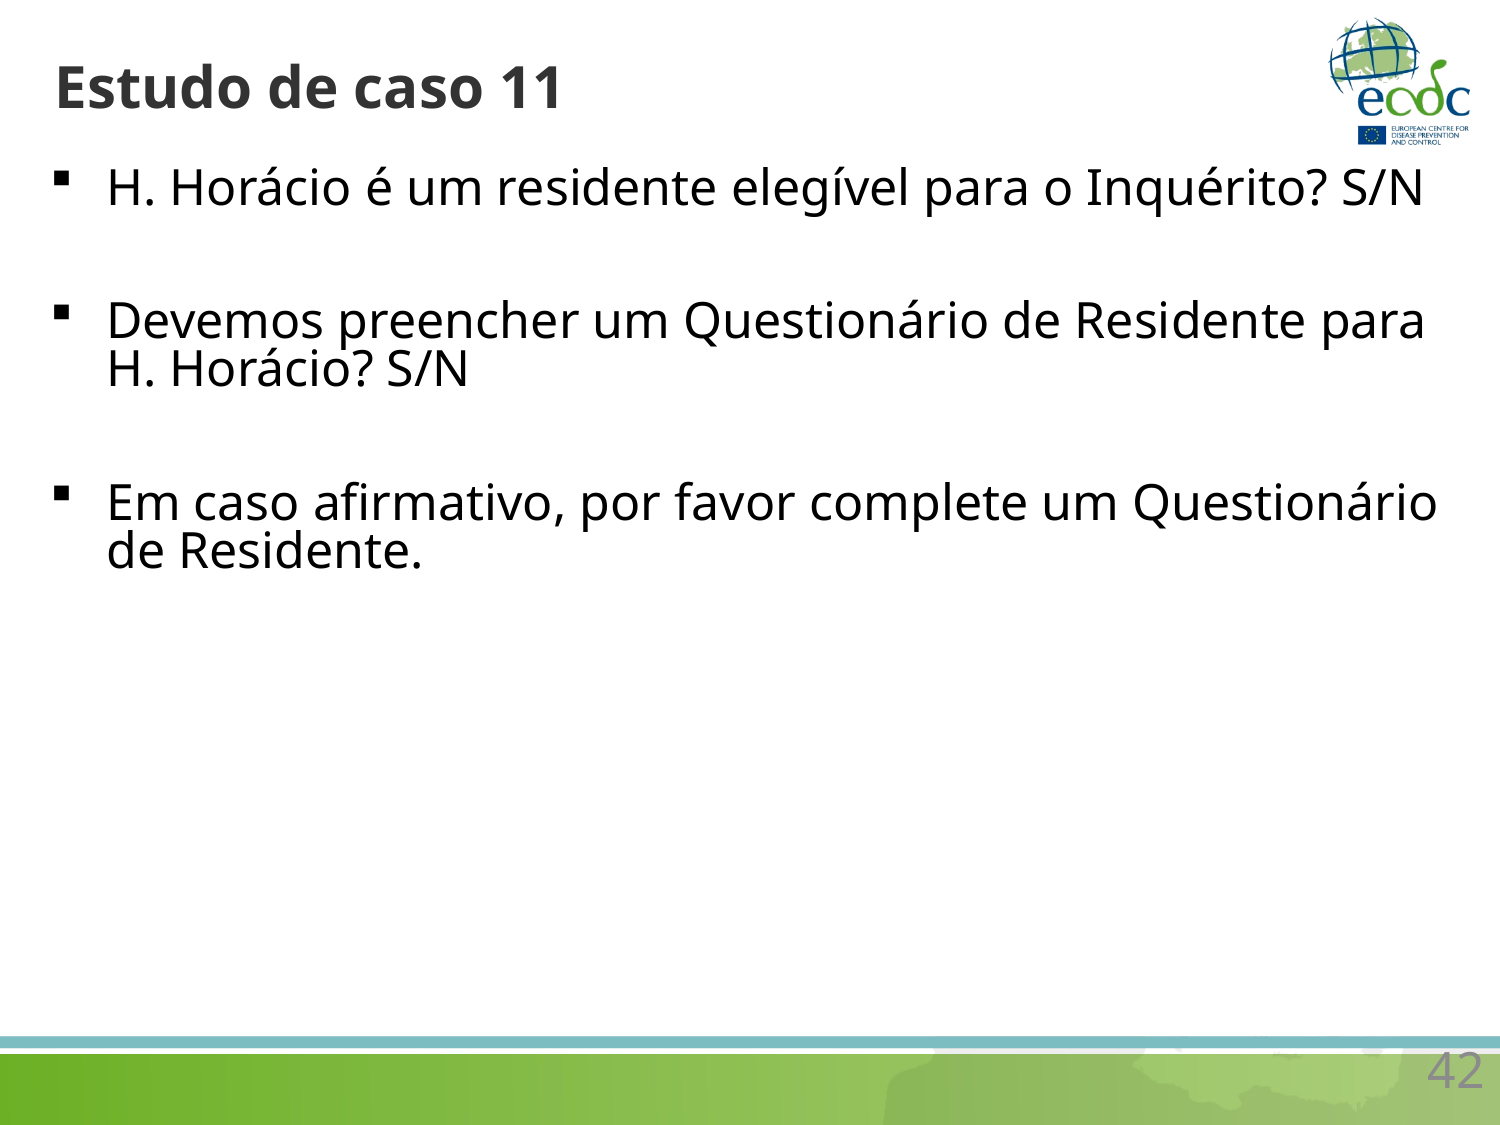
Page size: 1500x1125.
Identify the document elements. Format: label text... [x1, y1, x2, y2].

list H. Horácio é um residente elegível para o Inquérito? S/N Devemos preencher um Questionário de Residente para H. Horácio? S/N Em caso afirmativo, por favor complete um Questionário de Residente. [49, 166, 1450, 1015]
slide_number 42 [1149, 1042, 1500, 1103]
title Estudo de caso 11 [54, 58, 1405, 152]
picture [0, 1036, 1500, 1125]
picture [1328, 17, 1473, 148]
